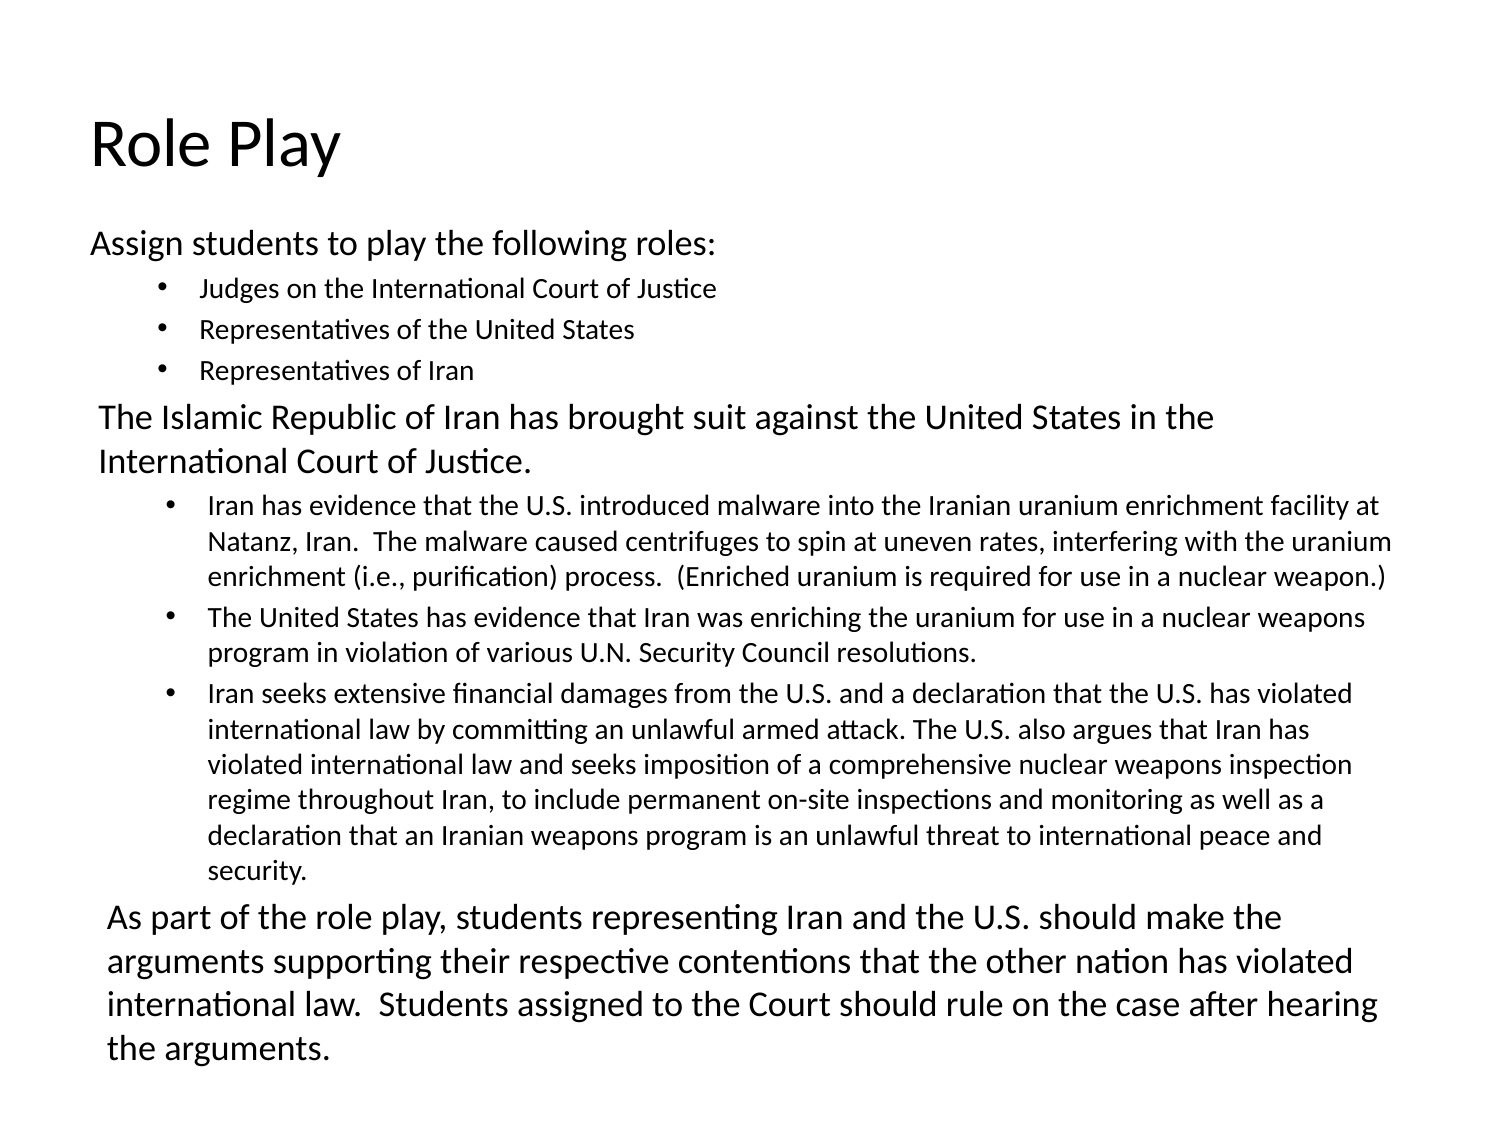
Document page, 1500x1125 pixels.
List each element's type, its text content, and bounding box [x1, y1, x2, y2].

list Assign students to play the following roles: Judges on the International Court of Justice Representatives of the United States Representatives of Iran The Islamic Republic of Iran has brought suit against the United States in the International Court of Justice. Iran has evidence that the U.S. introduced malware into the Iranian uranium enrichment facility at Natanz, Iran. The malware caused centrifuges to spin at uneven rates, interfering with the uranium enrichment (i.e., purification) process. (Enriched uranium is required for use in a nuclear weapon.) The United States has evidence that Iran was enriching the uranium for use in a nuclear weapons program in violation of various U.N. Security Council resolutions. Iran seeks extensive financial damages from the U.S. and a declaration that the U.S. has violated international law by committing an unlawful armed attack. The U.S. also argues that Iran has violated international law and seeks imposition of a comprehensive nuclear weapons inspection regime throughout Iran, to include permanent on-site inspections and monitoring as well as a declaration that an Iranian weapons program is an unlawful threat to international peace and security. As part of the role play, students representing Iran and the U.S. should make the arguments supporting their respective contentions that the other nation has violated international law. Students assigned to the Court should rule on the case after hearing the arguments. [75, 211, 1425, 1088]
title Role Play [75, 45, 1425, 211]
